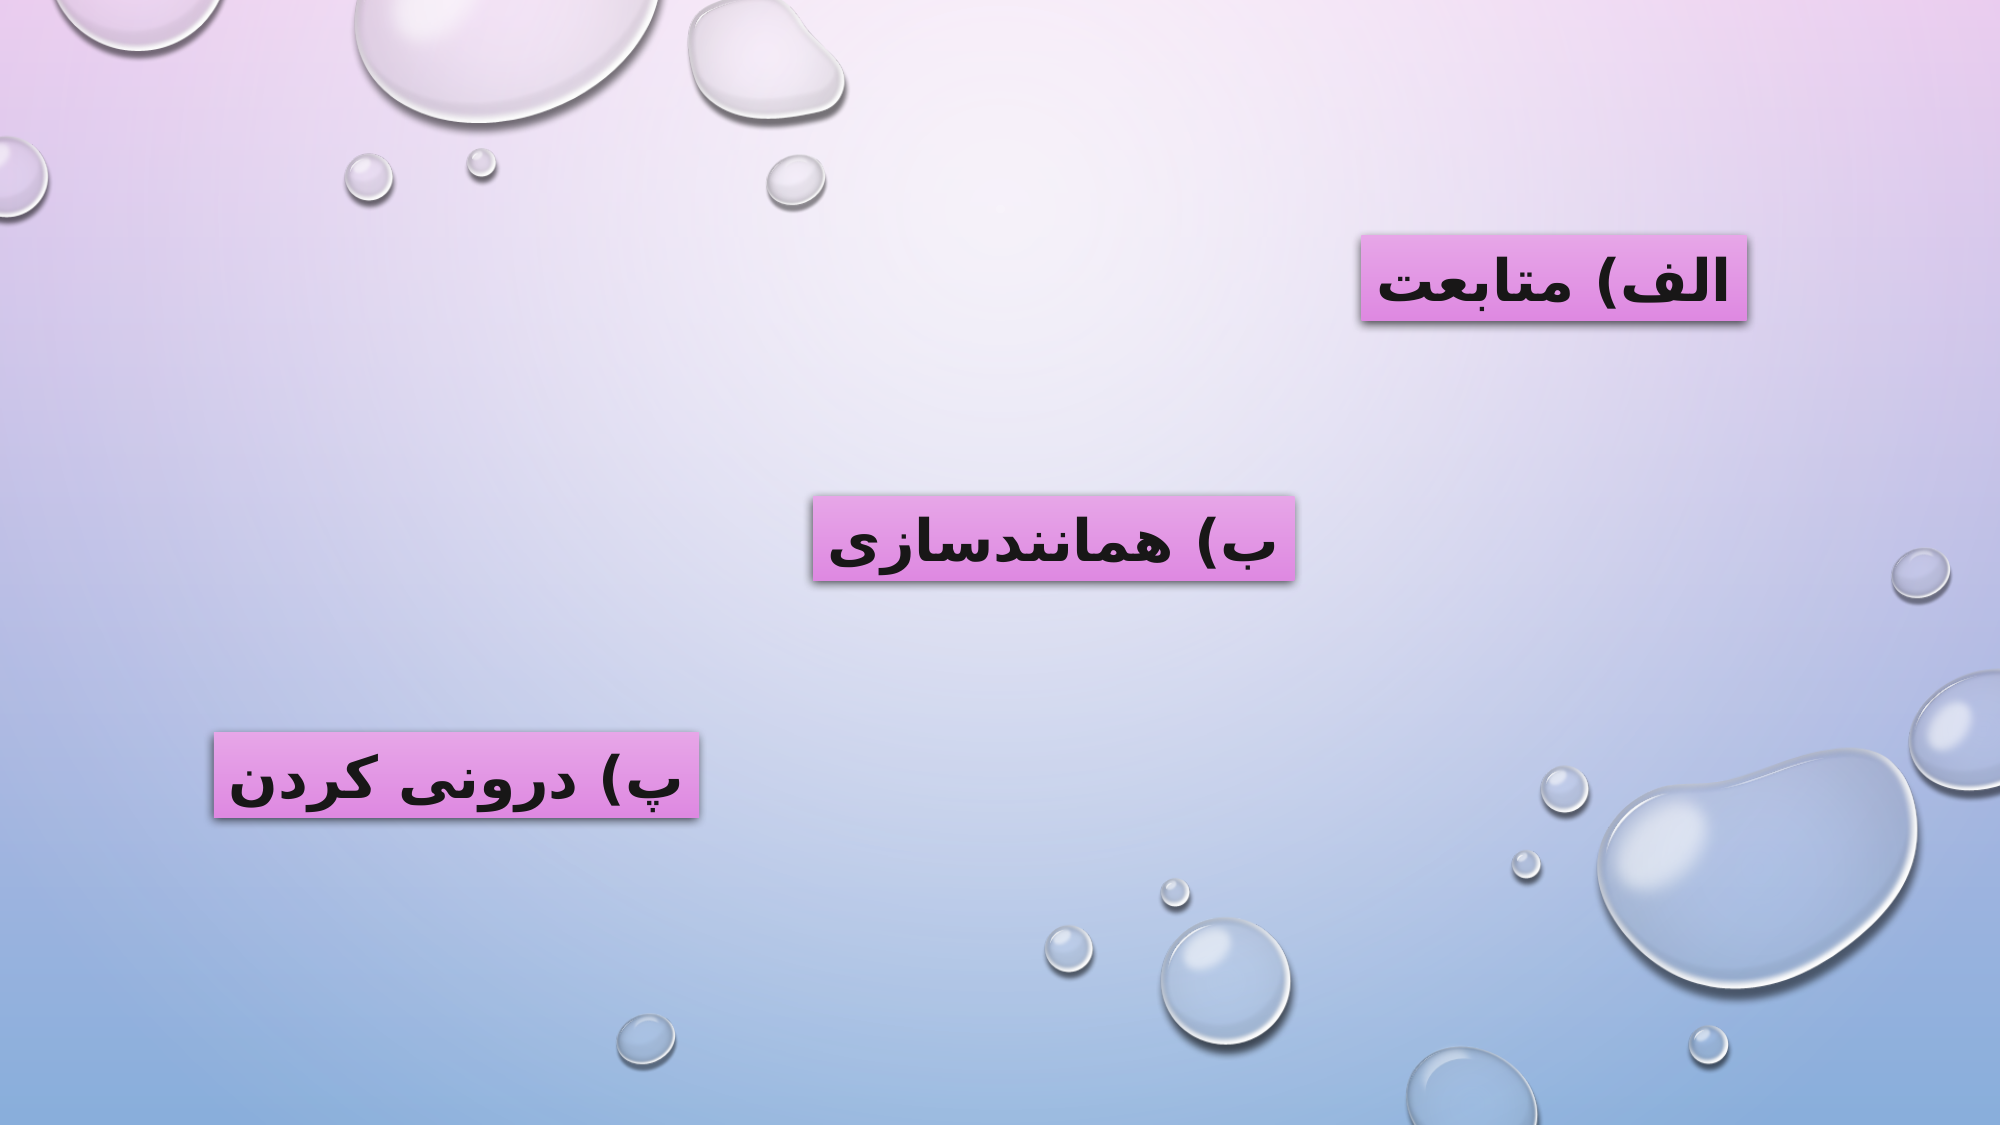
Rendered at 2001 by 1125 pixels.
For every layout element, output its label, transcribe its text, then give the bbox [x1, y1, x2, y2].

text_box پ) درونی کردن [213, 732, 700, 818]
text_box ب) همانندسازی [813, 496, 1295, 581]
picture [0, 0, 2000, 1125]
text_box الف) متابعت [1361, 235, 1747, 321]
